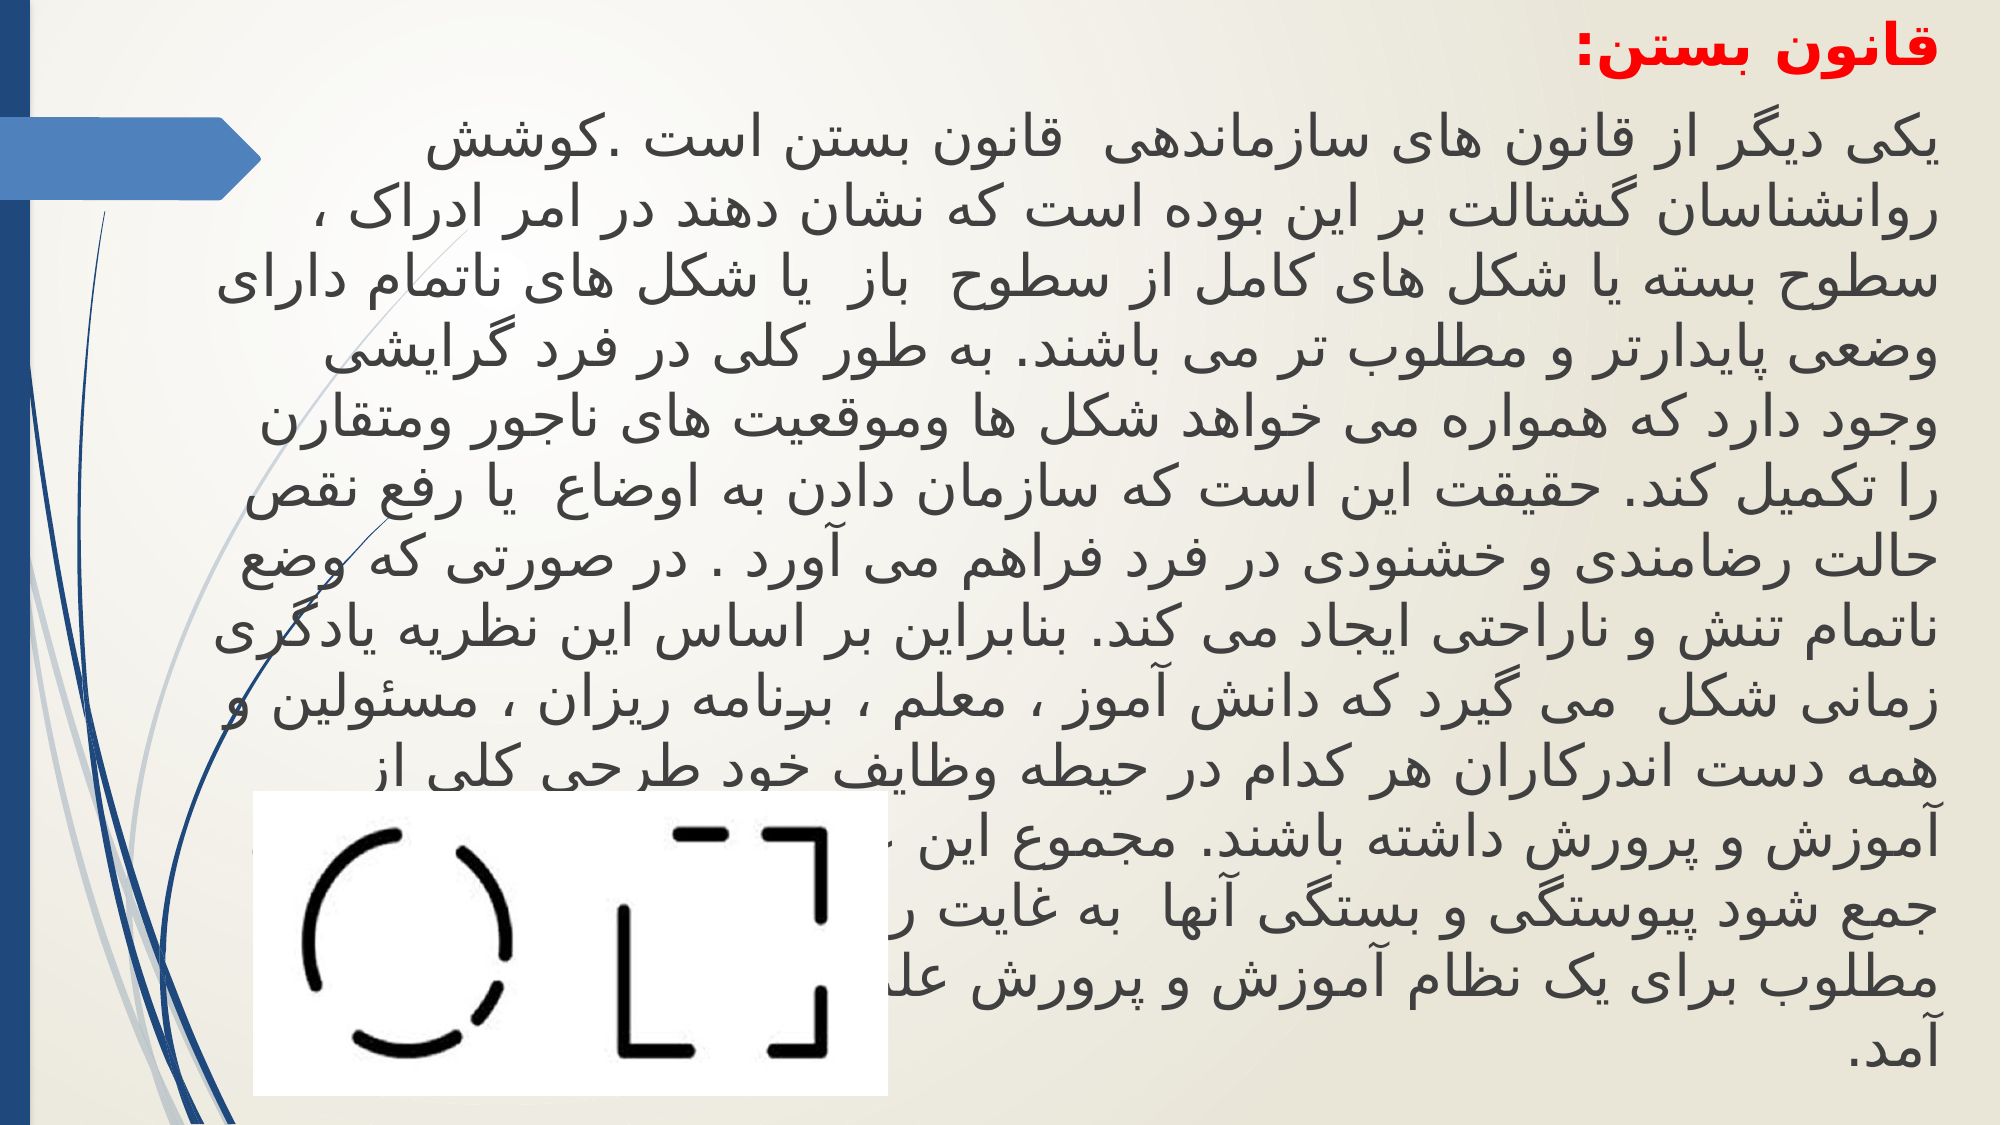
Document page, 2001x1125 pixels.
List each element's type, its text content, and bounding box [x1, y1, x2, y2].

picture [252, 790, 889, 1096]
list قانون بستن: یکی دیگر از قانون های سازماندهی قانون بستن است .کوشش روانشناسان گشتالت بر این بوده است که نشان دهند در امر ادراک ، سطوح بسته یا شکل های کامل از سطوح باز یا شکل های ناتمام دارای وضعی پایدارتر و مطلوب تر می باشند. به طور کلی در فرد گرایشی وجود دارد که همواره می خواهد شکل ها وموقعیت های ناجور ومتقارن را تکمیل کند. حقیقت این است که سازمان دادن به اوضاع یا رفع نقص حالت رضامندی و خشنودی در فرد فراهم می آورد . در صورتی که وضع ناتمام تنش و ناراحتی ایجاد می کند. بنابراین بر اساس این نظریه یادگری زمانی شکل می گیرد که دانش آموز ، معلم ، برنامه ریزان ، مسئولین و همه دست اندرکاران هر کدام در حیطه وظایف خود طرحی کلی از آموزش و پرورش داشته باشند. مجموع این عوامل نیز در یک طرح کلی جمع شود پیوستگی و بستگی آنها به غایت رشد خواهد رسید و شرایط مطلوب برای یک نظام آموزش و پرورش علمی و تأثیر گذار پدید خواهد آمد. [195, 0, 1958, 1049]
